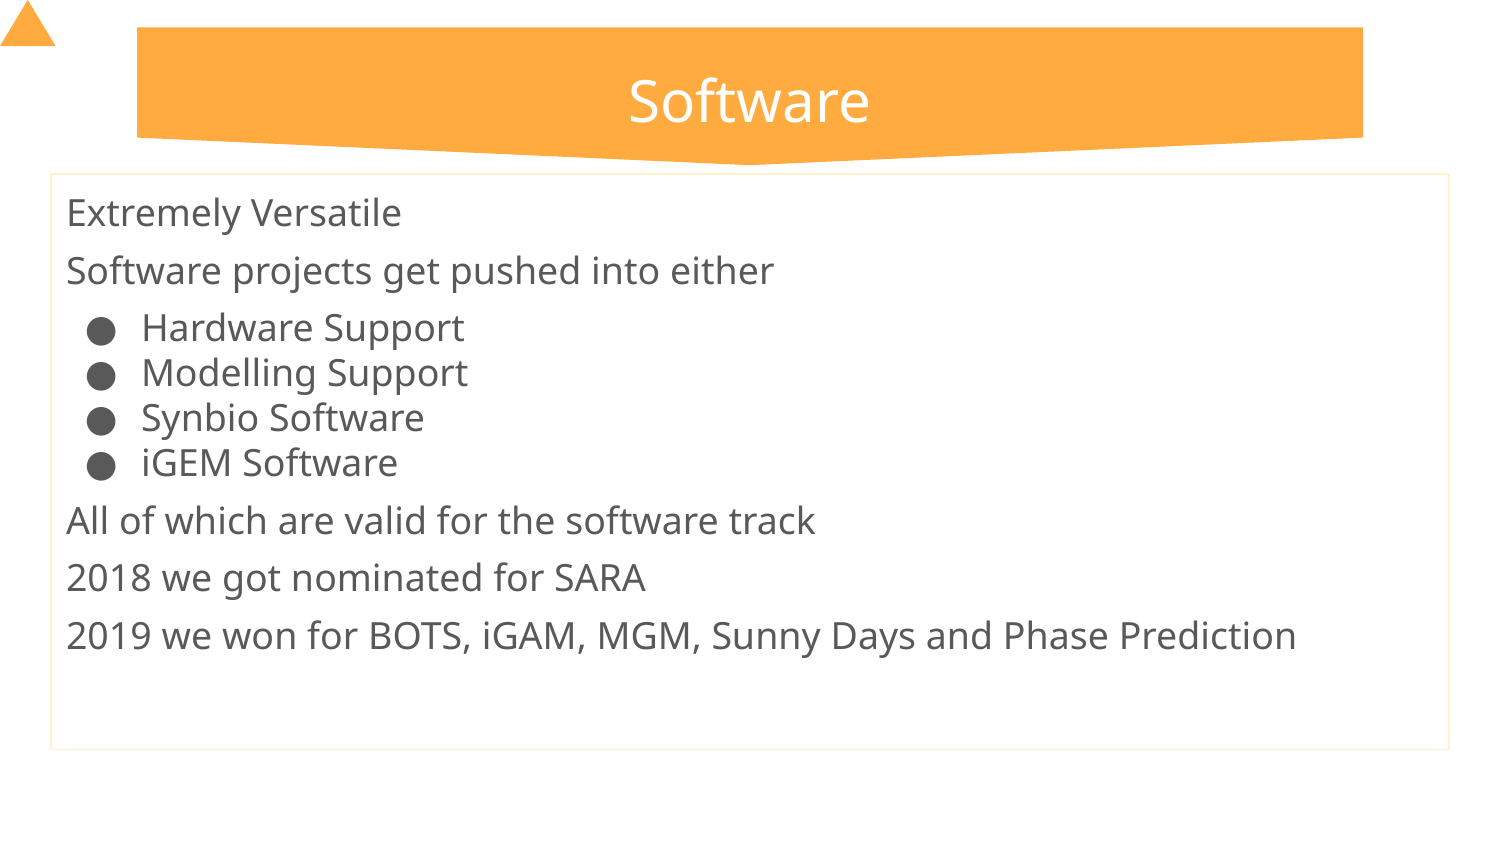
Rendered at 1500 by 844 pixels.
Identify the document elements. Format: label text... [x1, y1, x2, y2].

text_box [0, 0, 56, 47]
text_box [137, 27, 1363, 49]
list Extremely Versatile Software projects get pushed into either Hardware Support Modelling Support Synbio Software iGEM Software All of which are valid for the software track 2018 we got nominated for SARA 2019 we won for BOTS, iGAM, MGM, Sunny Days and Phase Prediction [51, 174, 1449, 750]
title Software [51, 49, 1449, 144]
text_box [279, 144, 1221, 166]
